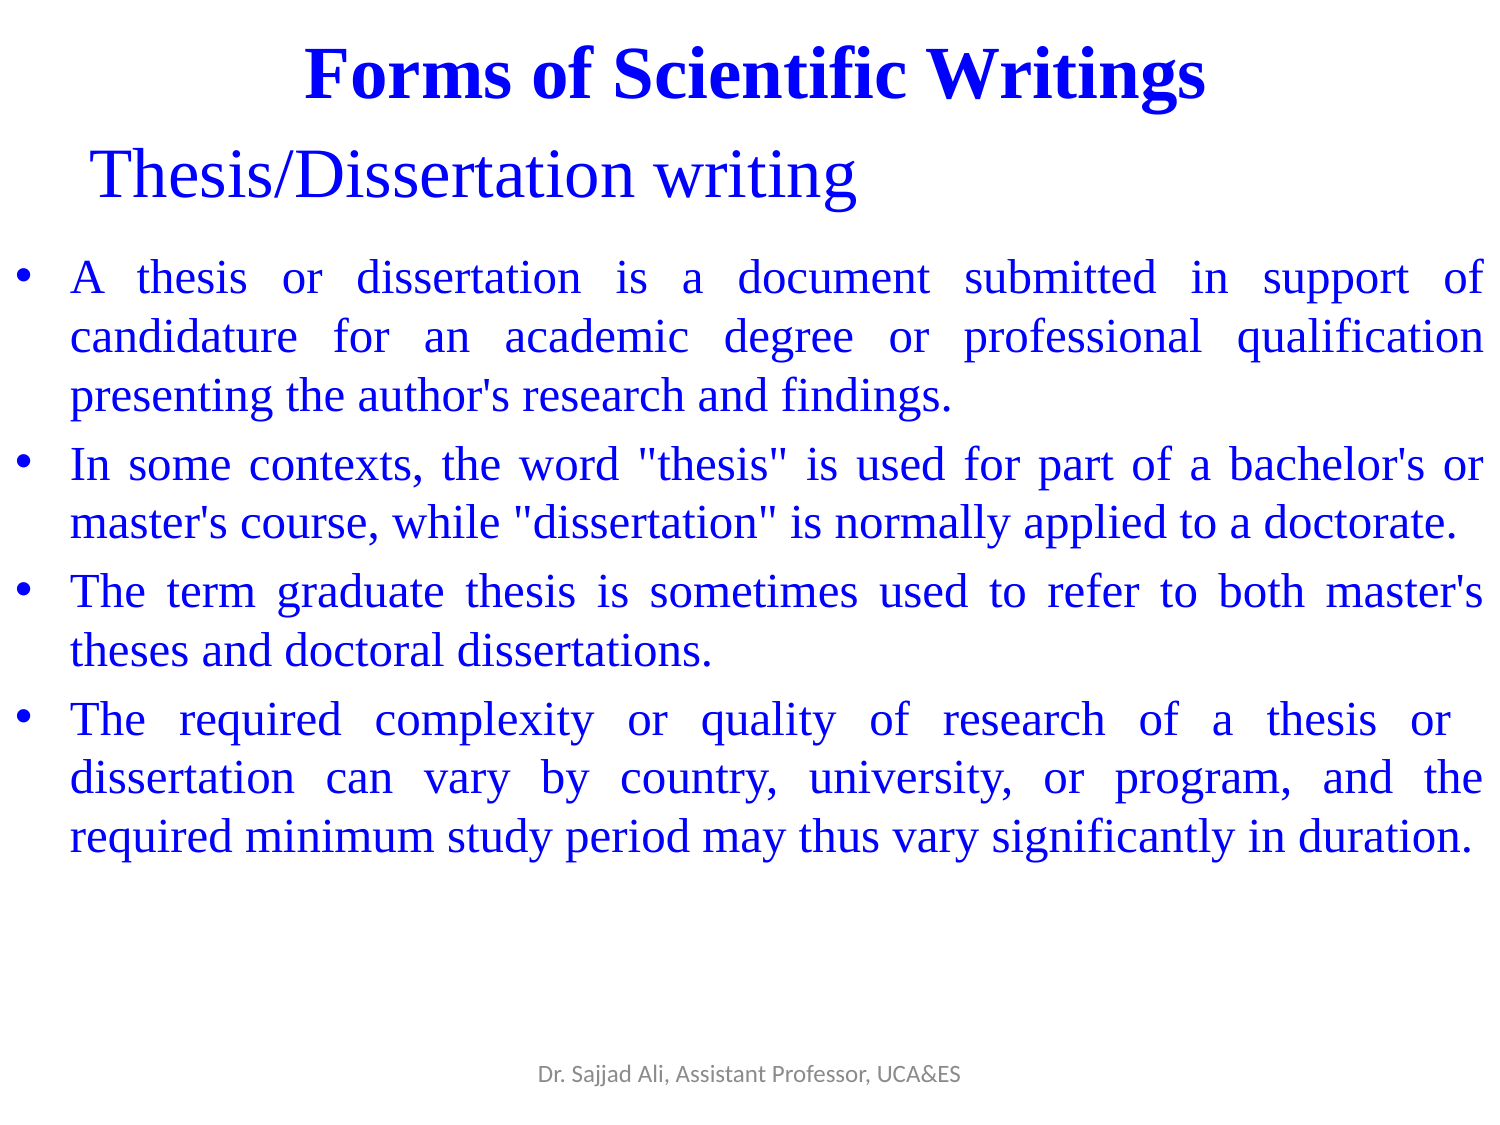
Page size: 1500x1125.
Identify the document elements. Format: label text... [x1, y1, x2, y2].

text_box Forms of Scientific Writings [74, 0, 1438, 138]
text_box Thesis/Dissertation writing [74, 112, 1350, 225]
footer Dr. Sajjad Ali, Assistant Professor, UCA&ES [512, 1042, 988, 1103]
list A thesis or dissertation is a document submitted in support of candidature for an academic degree or professional qualification presenting the author's research and findings. In some contexts, the word "thesis" is used for part of a bachelor's or master's course, while "dissertation" is normally applied to a doctorate. The term graduate thesis is sometimes used to refer to both master's theses and doctoral dissertations. The required complexity or quality of research of a thesis or dissertation can vary by country, university, or program, and the required minimum study period may thus vary significantly in duration. [0, 237, 1500, 980]
